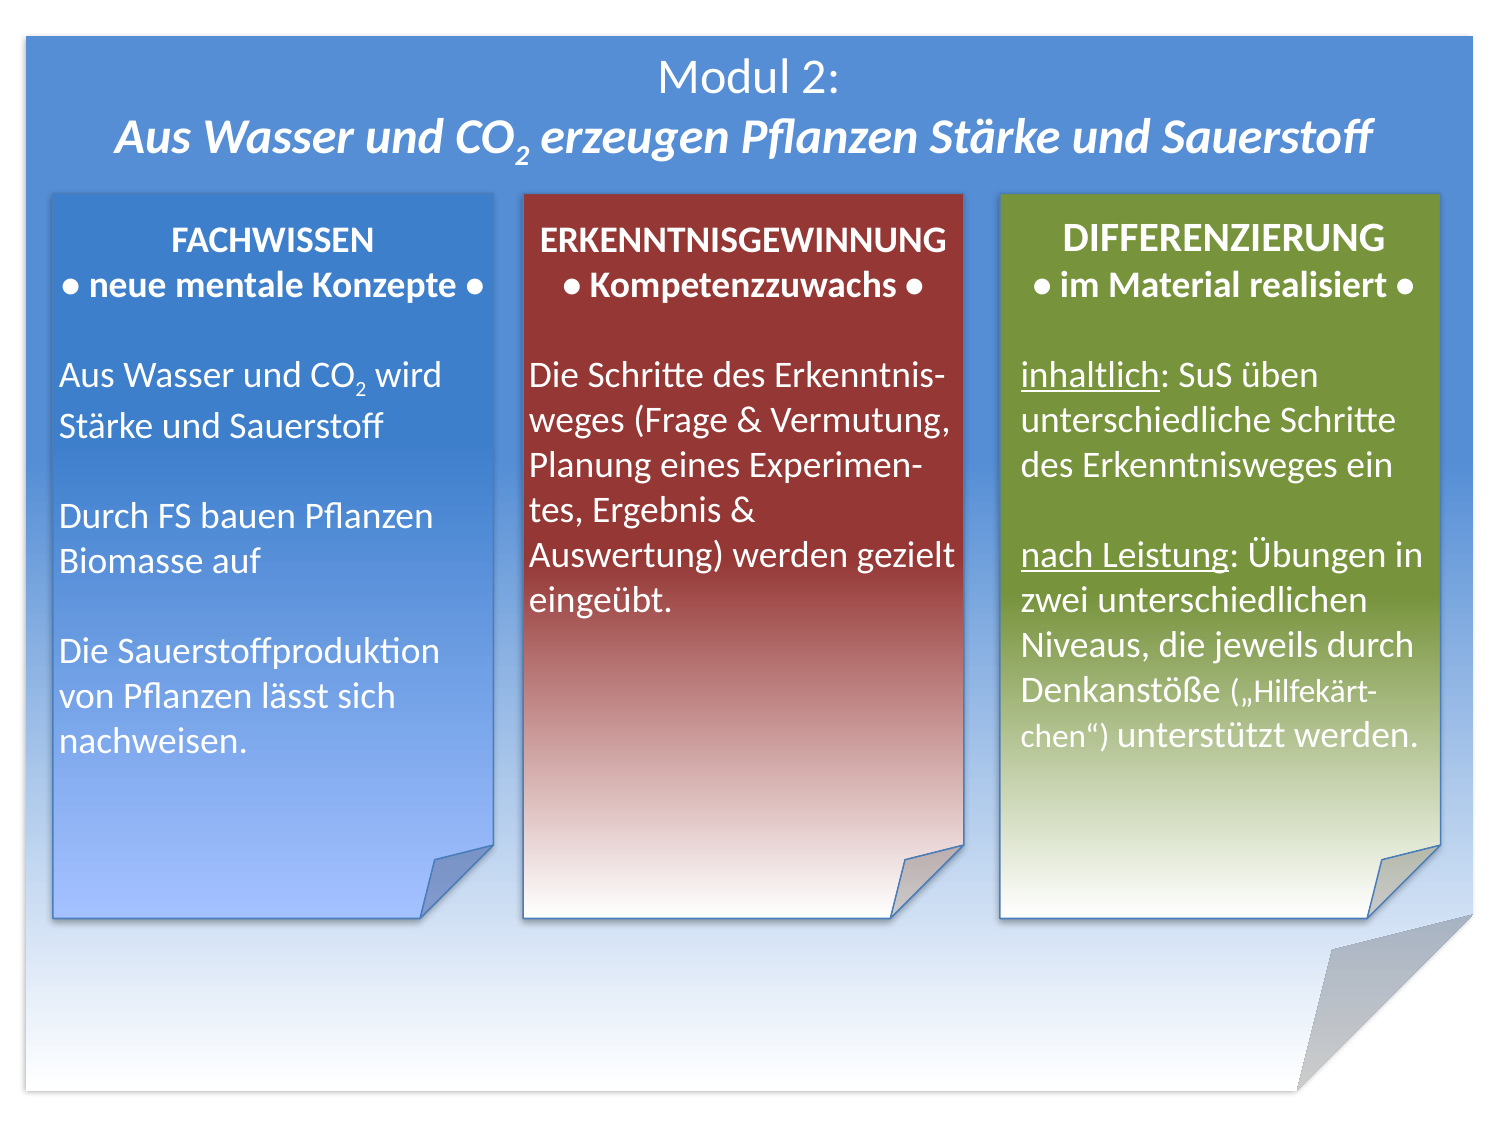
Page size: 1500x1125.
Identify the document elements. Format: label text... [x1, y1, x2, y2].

text_box [52, 192, 495, 920]
text_box Modul 2: Aus Wasser und CO2 erzeugen Pflanzen Stärke und Sauerstoff [25, 35, 1473, 179]
text_box [24, 35, 1474, 1092]
text_box FACHWISSEN • neue mentale Konzepte • Aus Wasser und CO2 wird Stärke und Sauerstoff Durch FS bauen Pflanzen Biomasse auf Die Sauerstoffproduktion von Pflanzen lässt sich nachweisen. [52, 208, 494, 767]
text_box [999, 193, 1441, 919]
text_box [522, 193, 964, 919]
